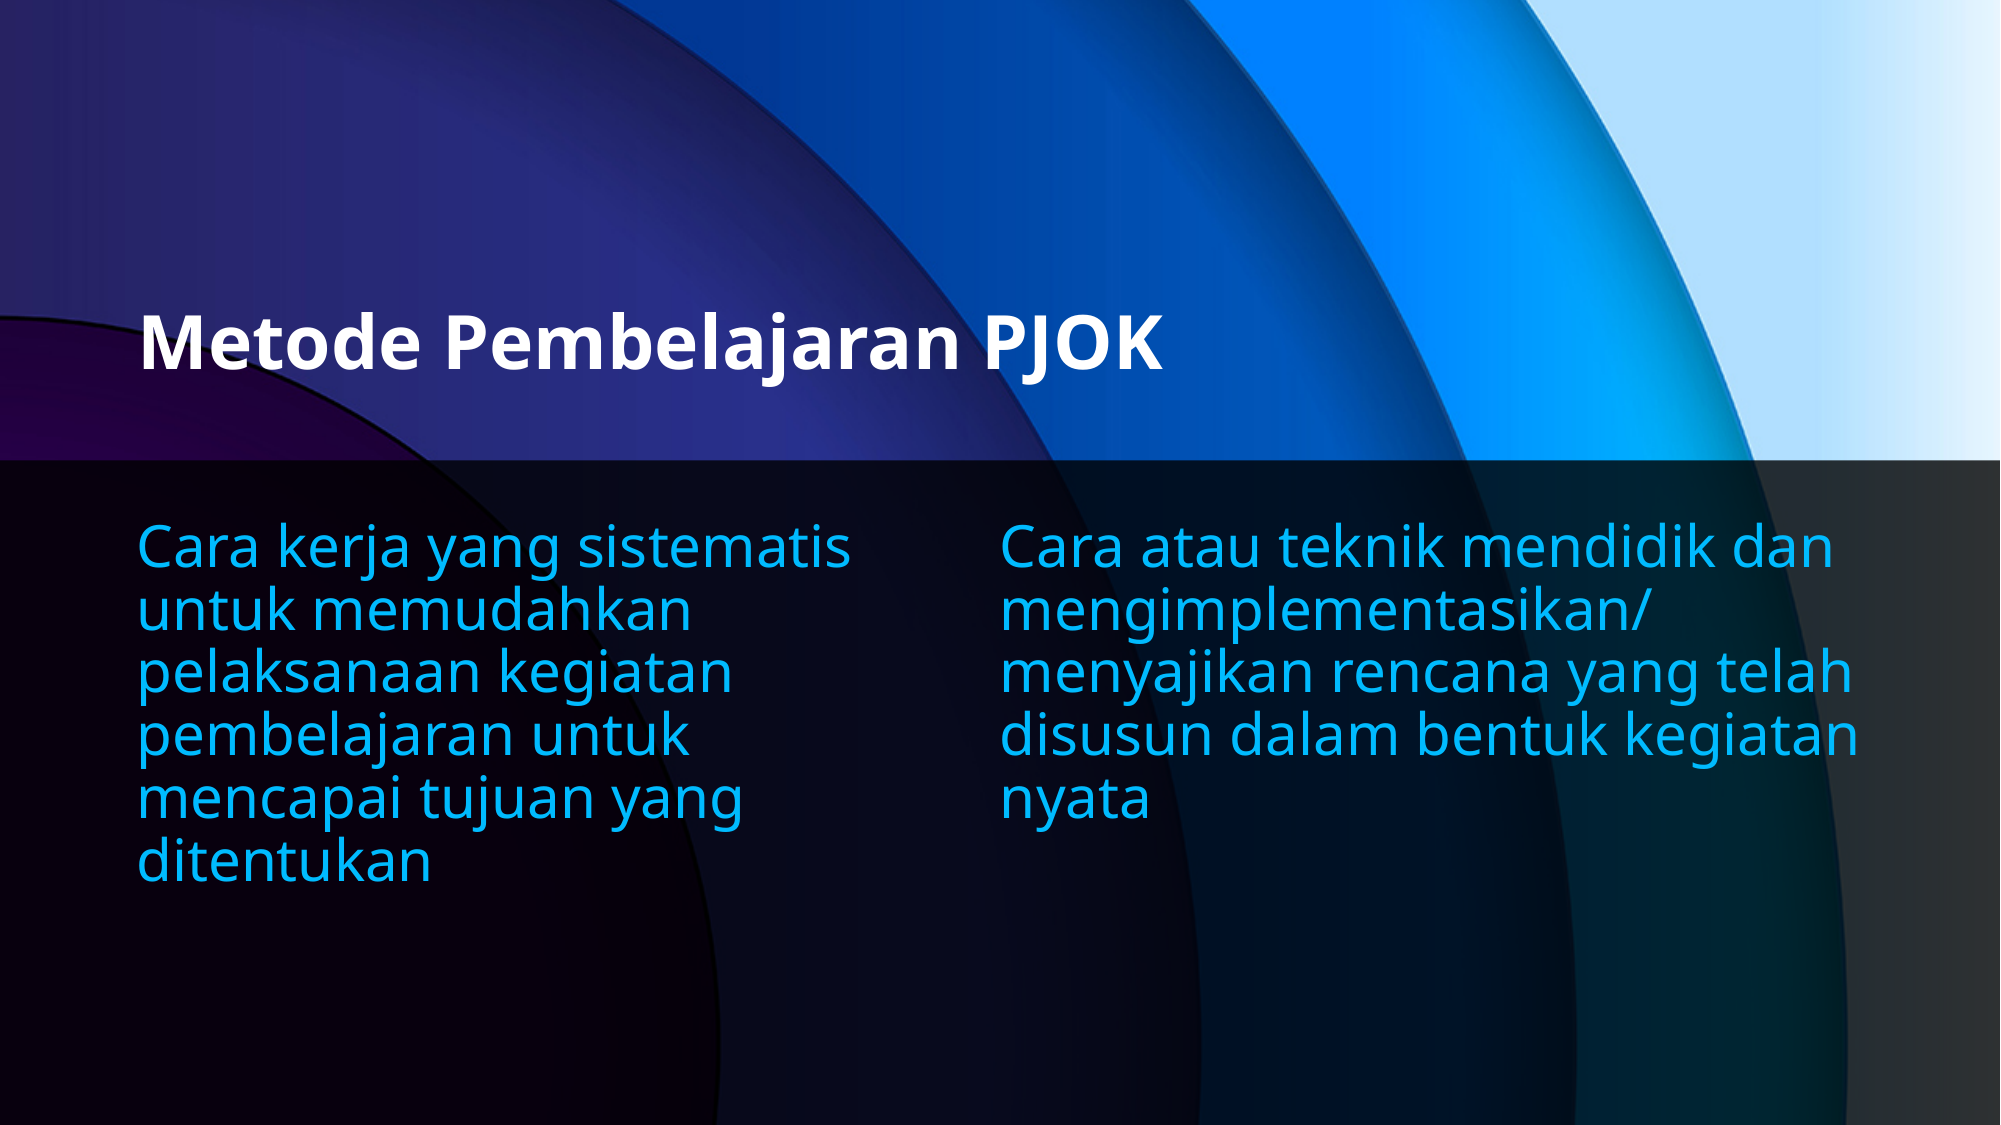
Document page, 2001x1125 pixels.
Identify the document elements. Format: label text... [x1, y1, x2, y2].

picture [0, 0, 2000, 1125]
list Cara kerja yang sistematis untuk memudahkan pelaksanaan kegiatan pembelajaran untuk mencapai tujuan yang ditentukan [136, 517, 945, 944]
title Metode Pembelajaran PJOK [137, 292, 1863, 398]
text_box Cara atau teknik mendidik dan mengimplementasikan/ menyajikan rencana yang telah disusun dalam bentuk kegiatan nyata [999, 517, 1863, 1050]
